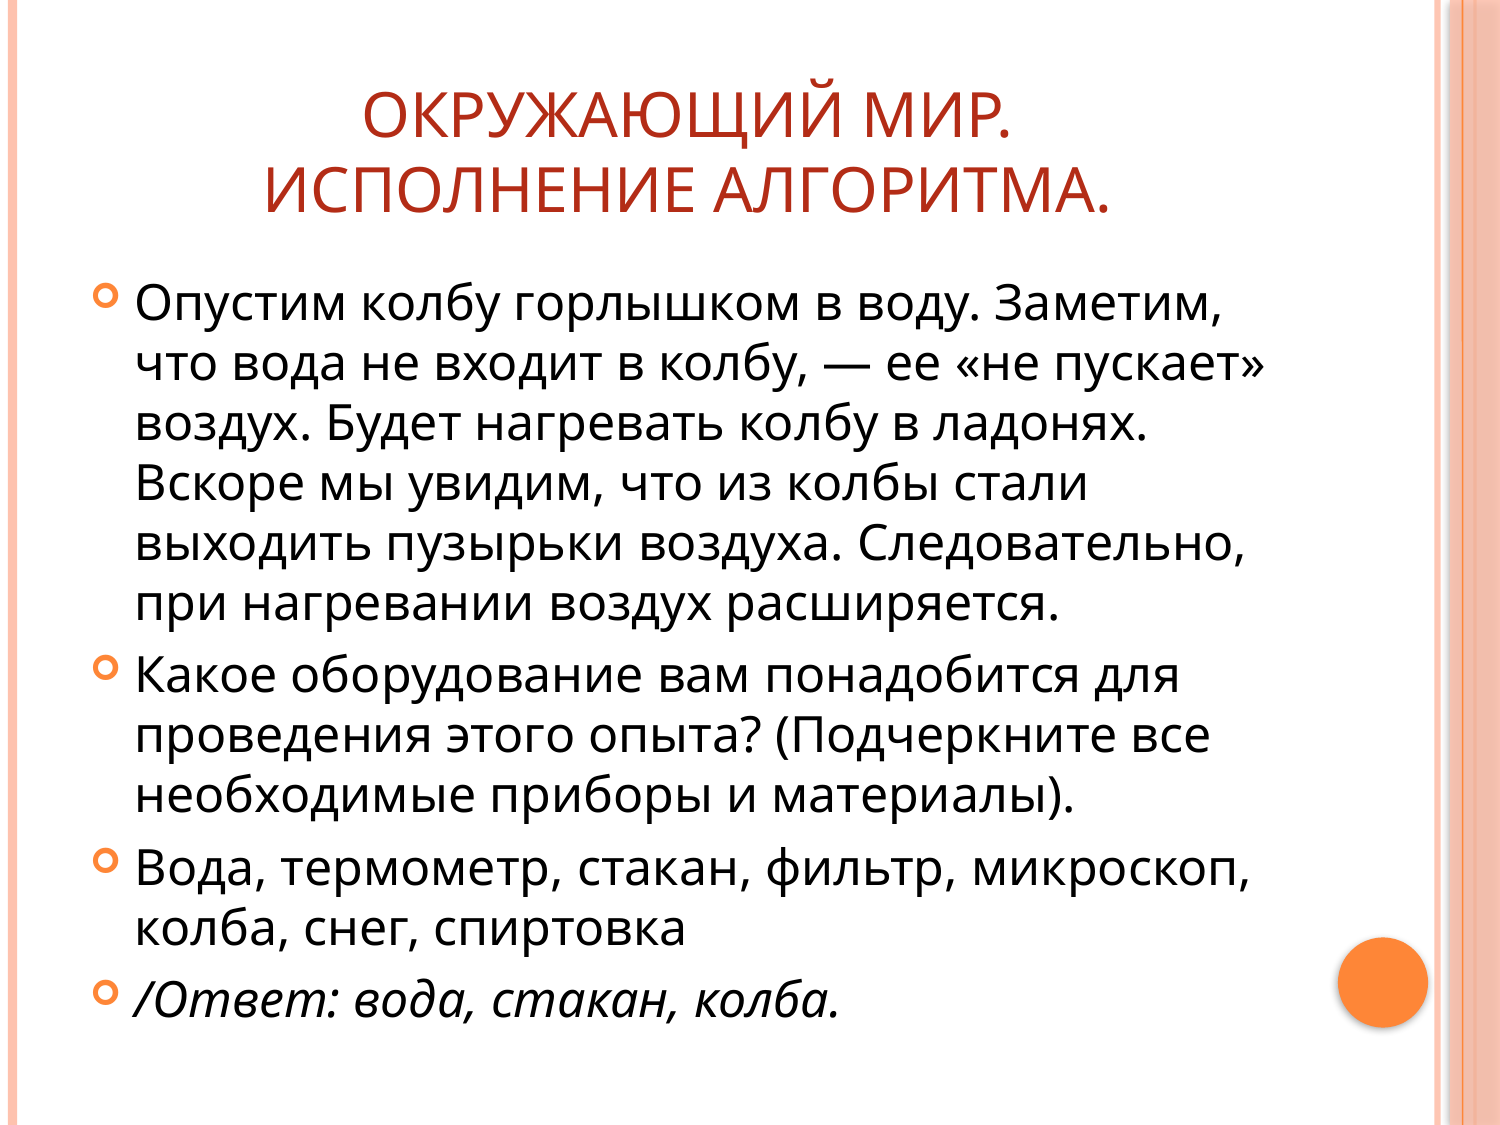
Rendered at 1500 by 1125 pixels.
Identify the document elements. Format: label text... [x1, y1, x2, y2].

list Опустим колбу горлышком в воду. Заметим, что вода не входит в колбу, — ее «не пускает» воздух. Будет нагревать колбу в ладонях. Вскоре мы увидим, что из колбы стали выходить пузырьки воздуха. Следовательно, при нагревании воздух расширяется. Какое оборудование вам понадобится для проведения этого опыта? (Подчеркните все необходимые приборы и материалы). Вода, термометр, стакан, фильтр, микроскоп, колба, снег, спиртовка /Ответ: вода, стакан, колба. [74, 262, 1301, 1063]
title Окружающий мир. Исполнение алгоритма. [75, 45, 1300, 233]
